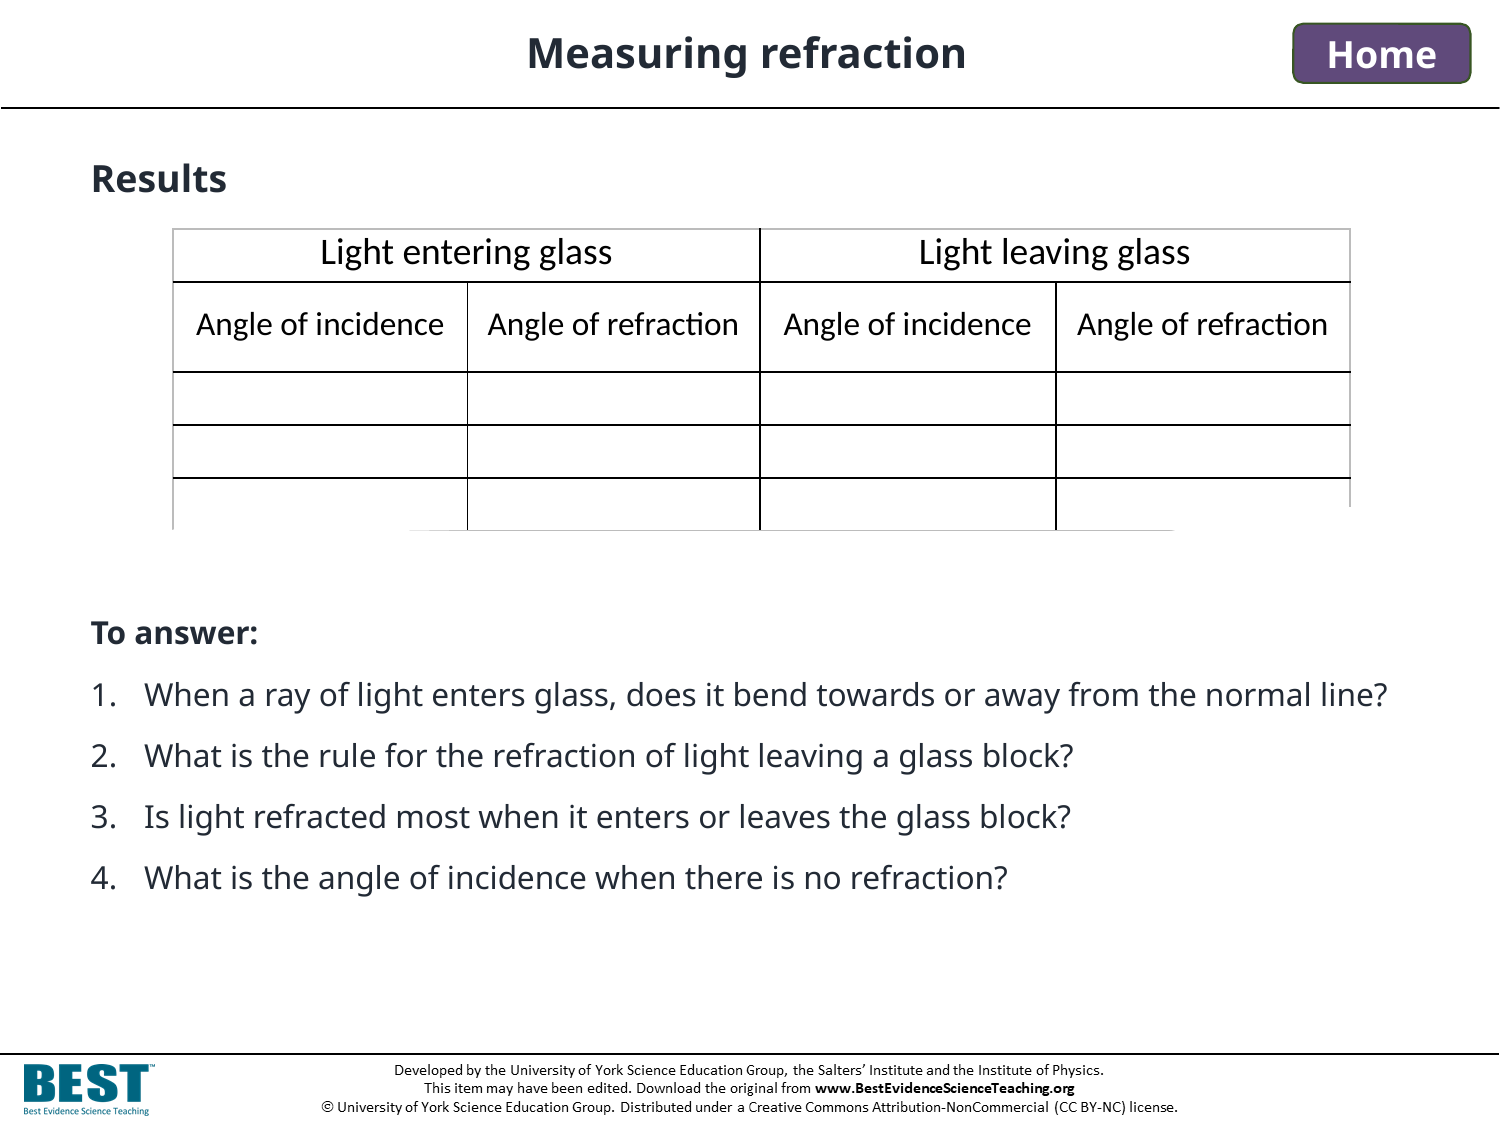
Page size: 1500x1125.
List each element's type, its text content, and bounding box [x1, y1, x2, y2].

picture [0, 107, 1500, 1125]
text_box Measuring refraction [23, 4, 1471, 99]
text_box Home [1292, 22, 1472, 84]
